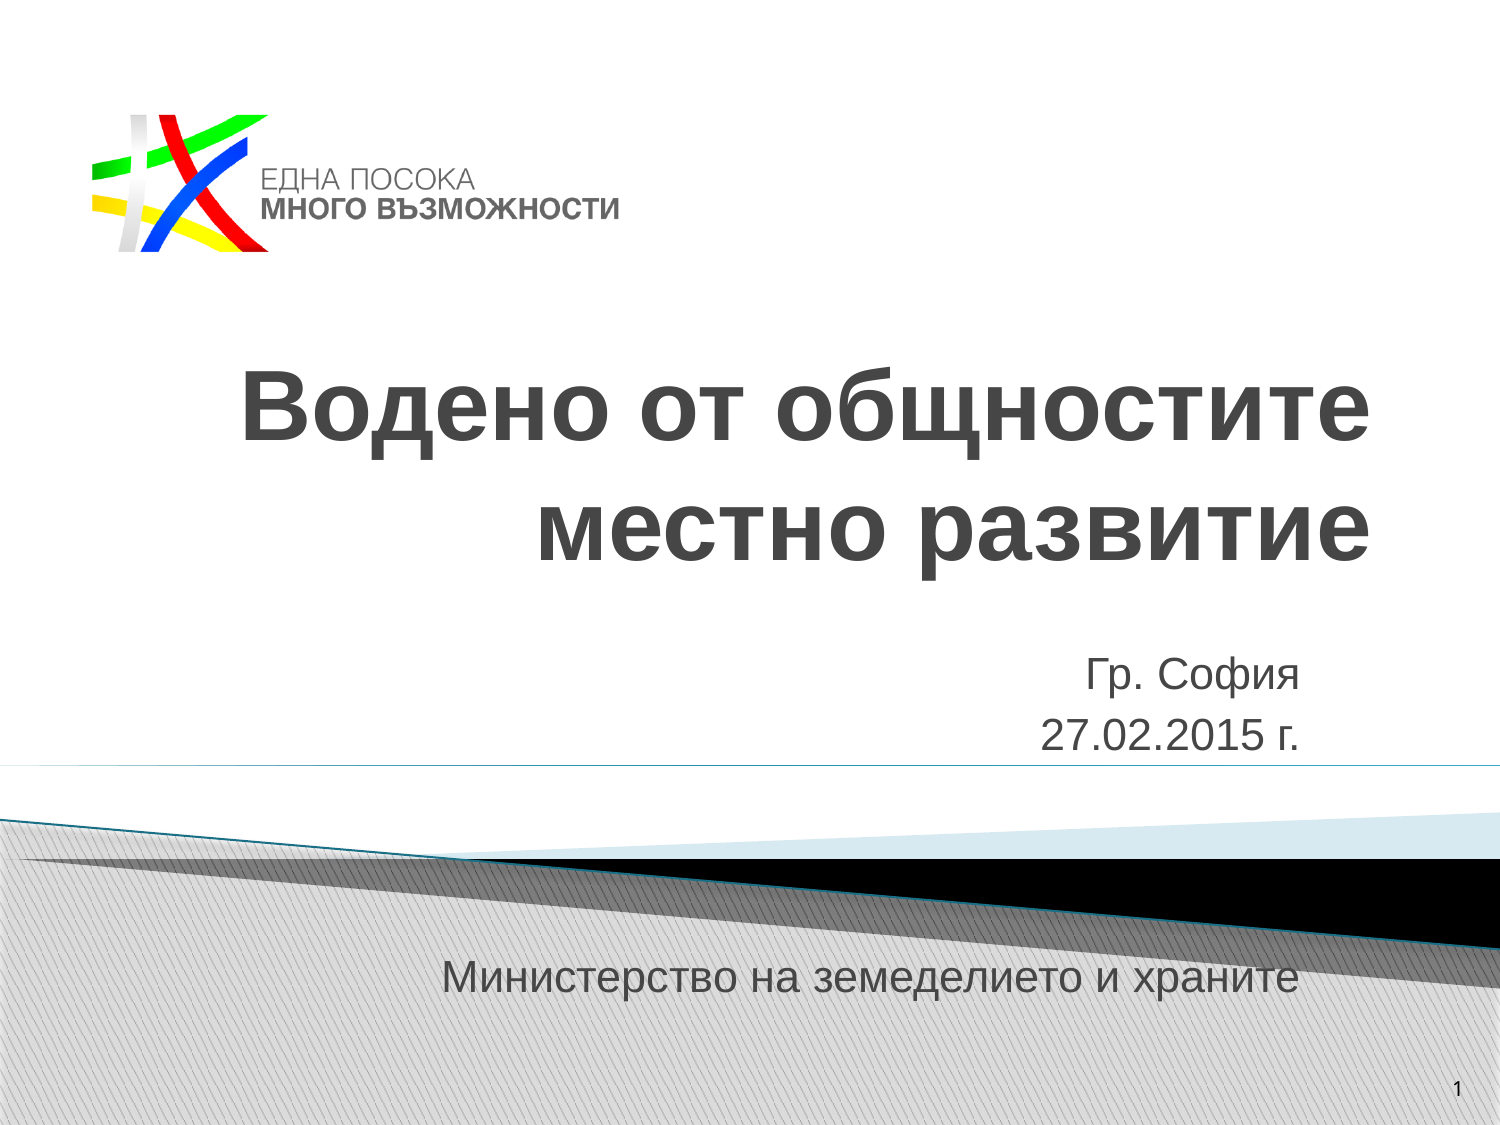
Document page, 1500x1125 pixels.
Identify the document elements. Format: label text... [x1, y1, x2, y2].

picture [41, 77, 668, 290]
picture [5, 859, 147, 871]
picture [1317, 935, 1500, 989]
title Водено от общностите местно развитие [112, 287, 1388, 588]
subtitle Гр. София 27.02.2015 г. Министерство на земеделието и храните [147, 637, 1317, 1012]
slide_number 1 [1418, 1051, 1479, 1112]
